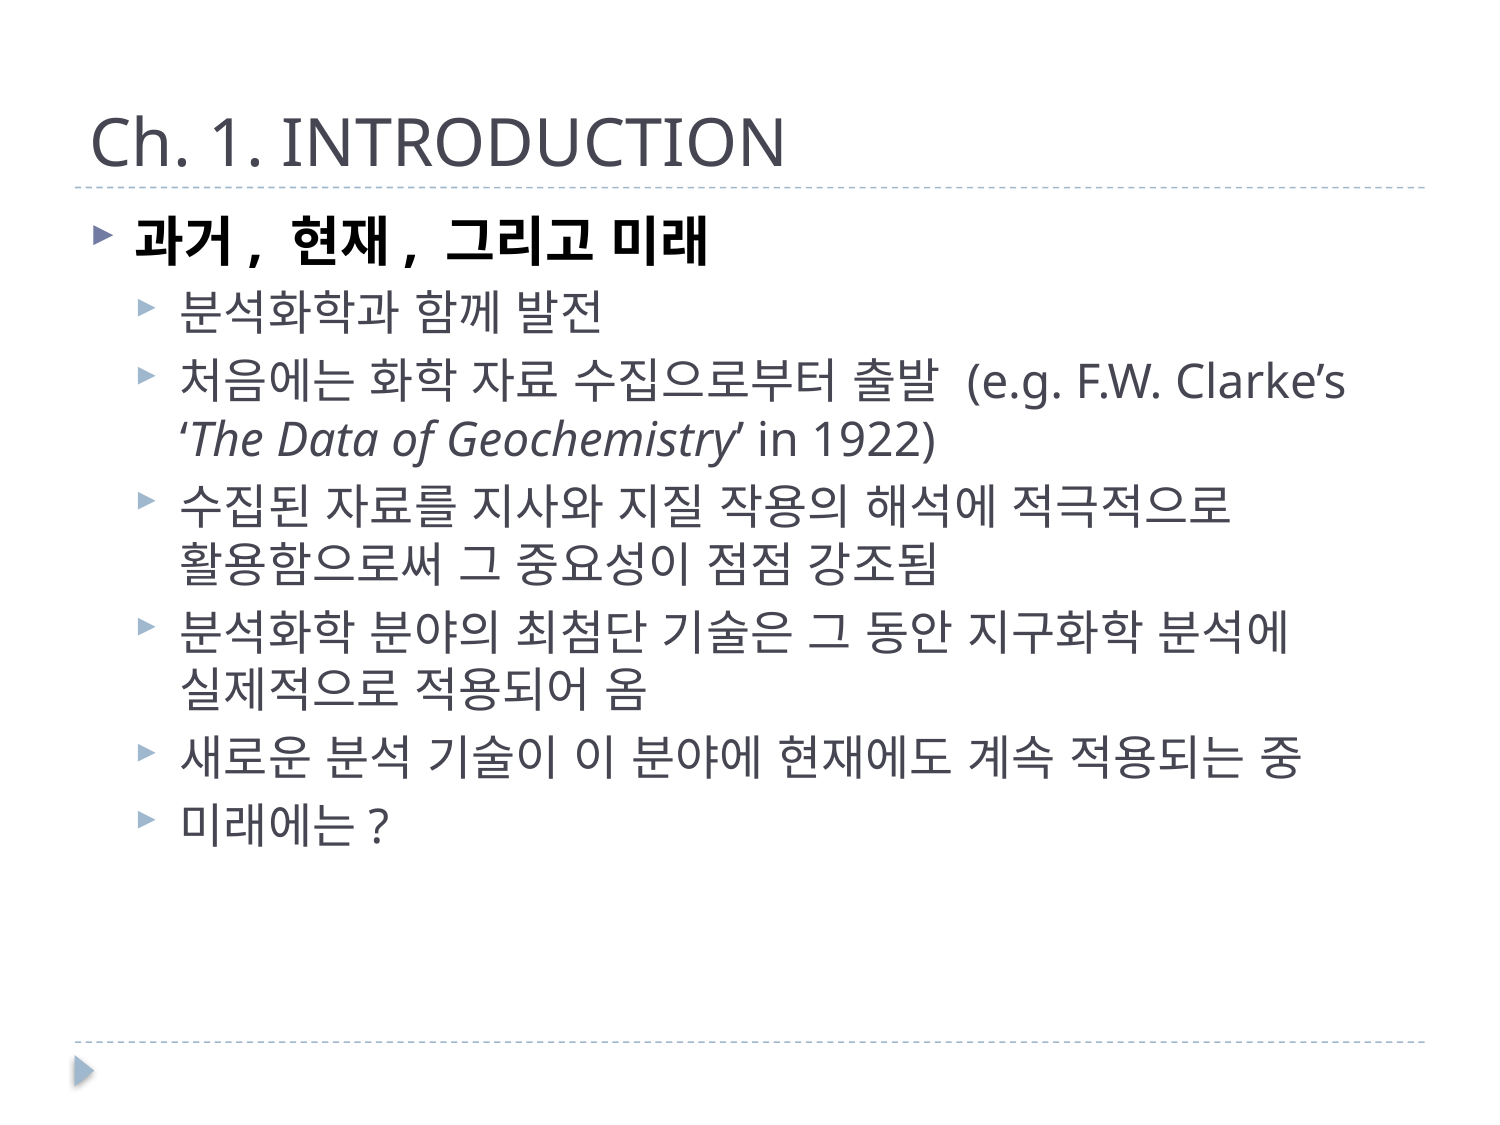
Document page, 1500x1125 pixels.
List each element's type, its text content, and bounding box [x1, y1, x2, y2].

list 과거, 현재, 그리고 미래 분석화학과 함께 발전 처음에는 화학 자료 수집으로부터 출발 (e.g. F.W. Clarke’s ‘The Data of Geochemistry’ in 1922) 수집된 자료를 지사와 지질 작용의 해석에 적극적으로 활용함으로써 그 중요성이 점점 강조됨 분석화학 분야의 최첨단 기술은 그 동안 지구화학 분석에 실제적으로 적용되어 옴 새로운 분석 기술이 이 분야에 현재에도 계속 적용되는 중 미래에는? [75, 200, 1425, 1010]
title Ch. 1. INTRODUCTION [75, 24, 1425, 188]
